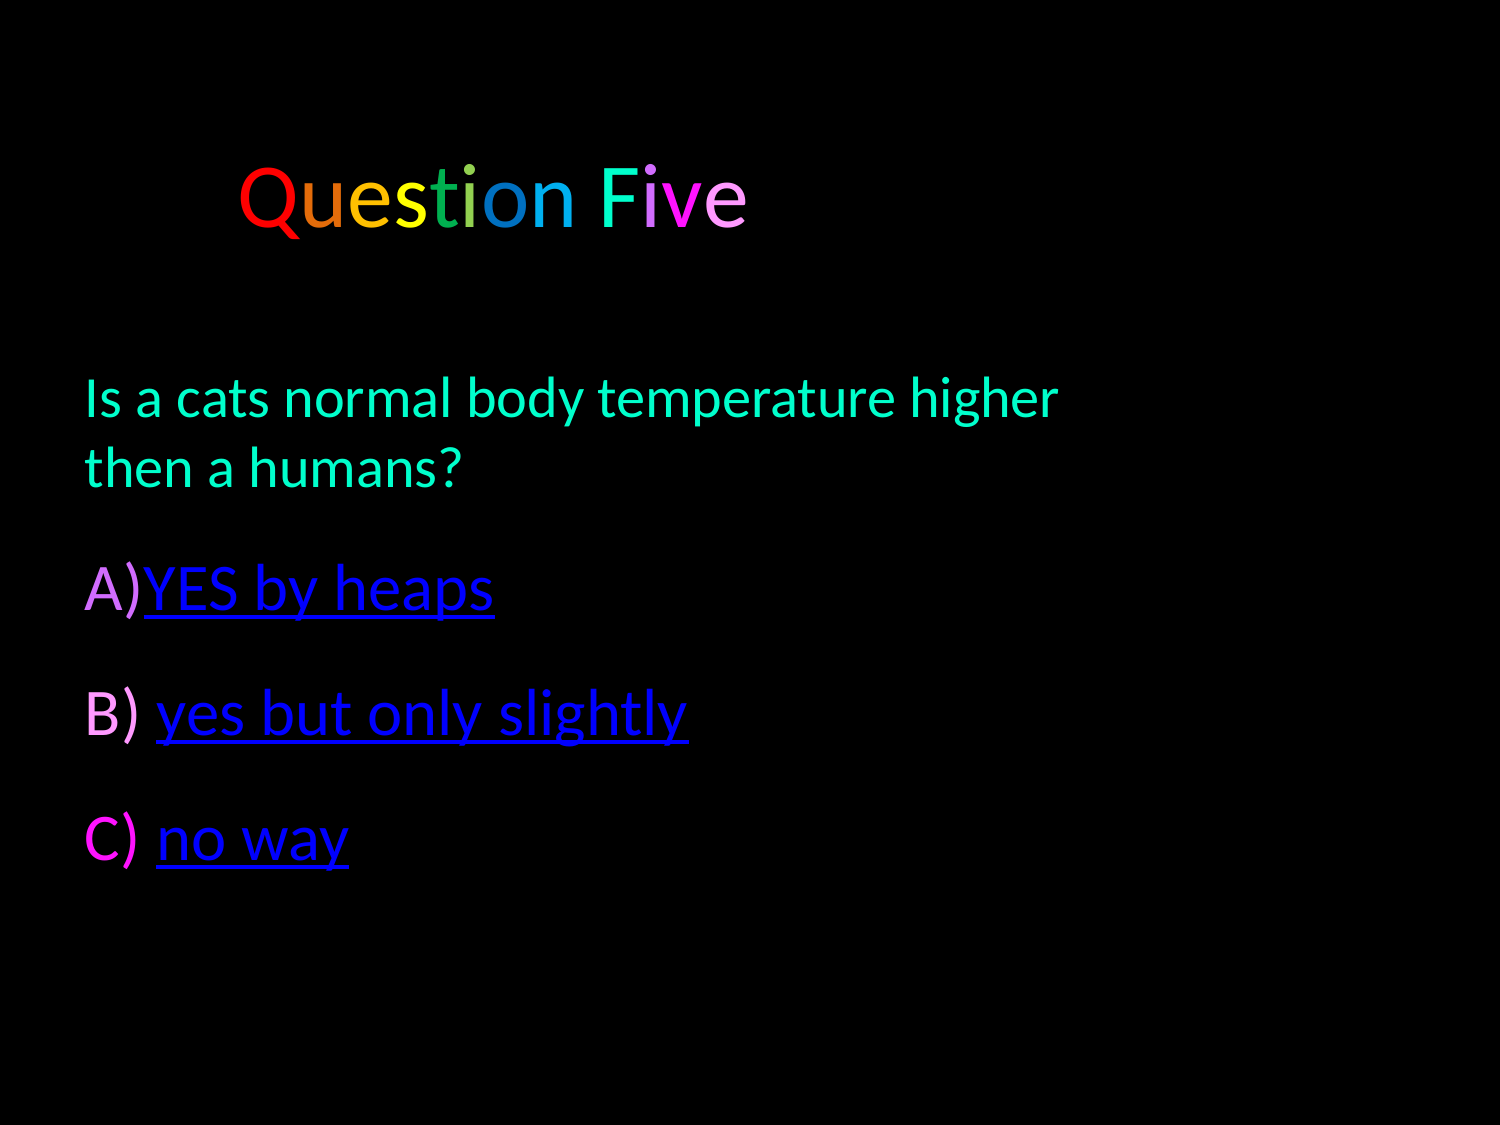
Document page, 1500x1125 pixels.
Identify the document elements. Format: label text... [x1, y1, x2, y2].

text_box Is a cats normal body temperature higher then a humans? YES by heaps yes but only slightly no way [70, 351, 1149, 882]
text_box Question Five [222, 128, 1500, 254]
